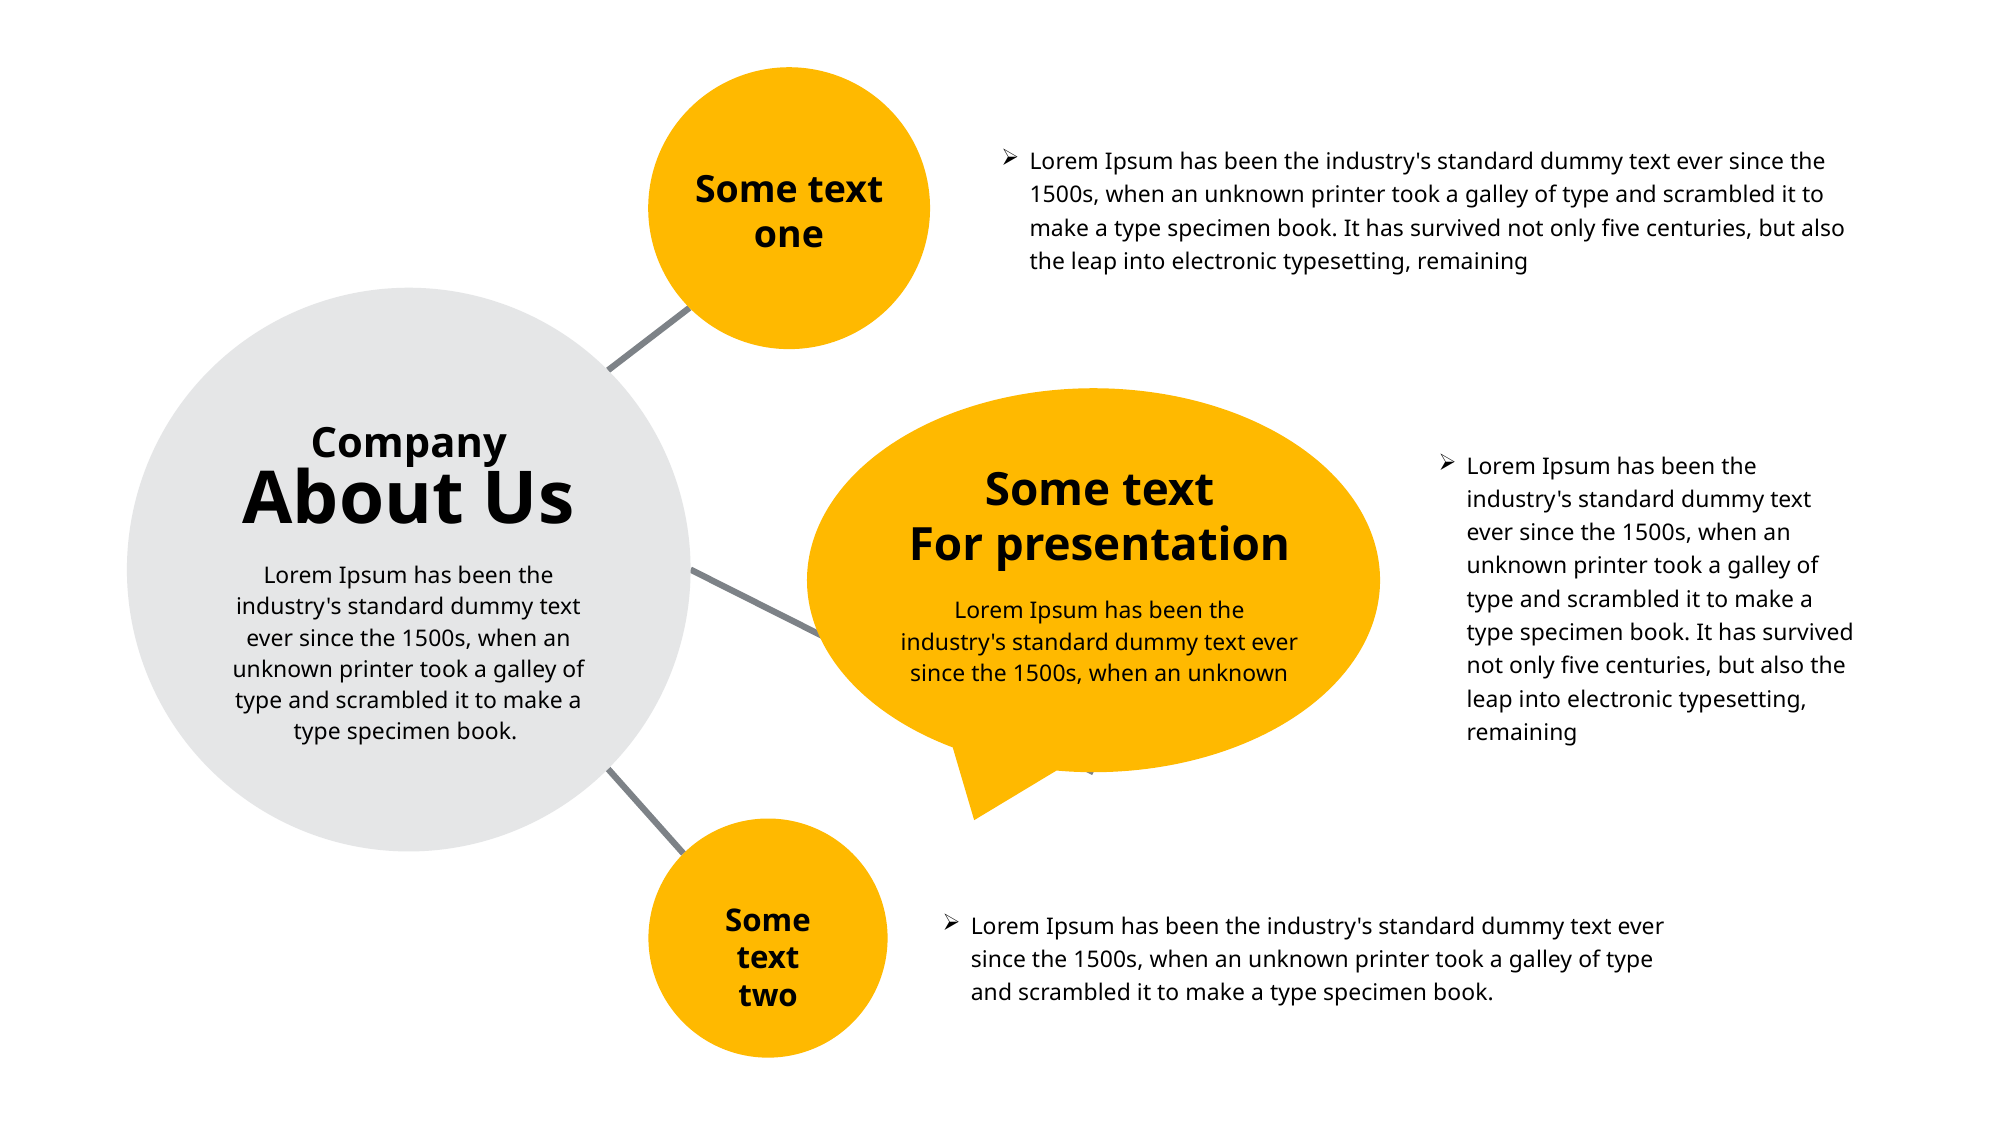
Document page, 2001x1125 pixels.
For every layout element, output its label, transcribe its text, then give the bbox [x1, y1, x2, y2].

text_box [647, 66, 922, 274]
text_box Lorem Ipsum has been the industry's standard dummy text ever since the 1500s, when an unknown printer took a galley of type and scrambled it to make a type specimen book. It has survived not only five centuries, but also the leap into electronic typesetting, remaining [986, 133, 1873, 282]
text_box Lorem Ipsum has been the industry's standard dummy text ever since the 1500s, when an unknown printer took a galley of type and scrambled it to make a type specimen book. It has survived not only five centuries, but also the leap into electronic typesetting, remaining [1423, 437, 1873, 753]
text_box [607, 307, 663, 371]
text_box Company About Us [227, 385, 591, 546]
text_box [663, 157, 1314, 984]
text_box [1314, 456, 1382, 705]
text_box Lorem Ipsum has been the industry's standard dummy text ever since the 1500s, when an unknown printer took a galley of type and scrambled it to make a type specimen book. [927, 898, 1713, 1013]
text_box [647, 878, 880, 1059]
text_box Lorem Ipsum has been the industry's standard dummy text ever since the 1500s, when an unknown printer took a galley of type and scrambled it to make a type specimen book. [204, 549, 613, 752]
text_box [608, 768, 663, 854]
text_box [125, 286, 663, 853]
